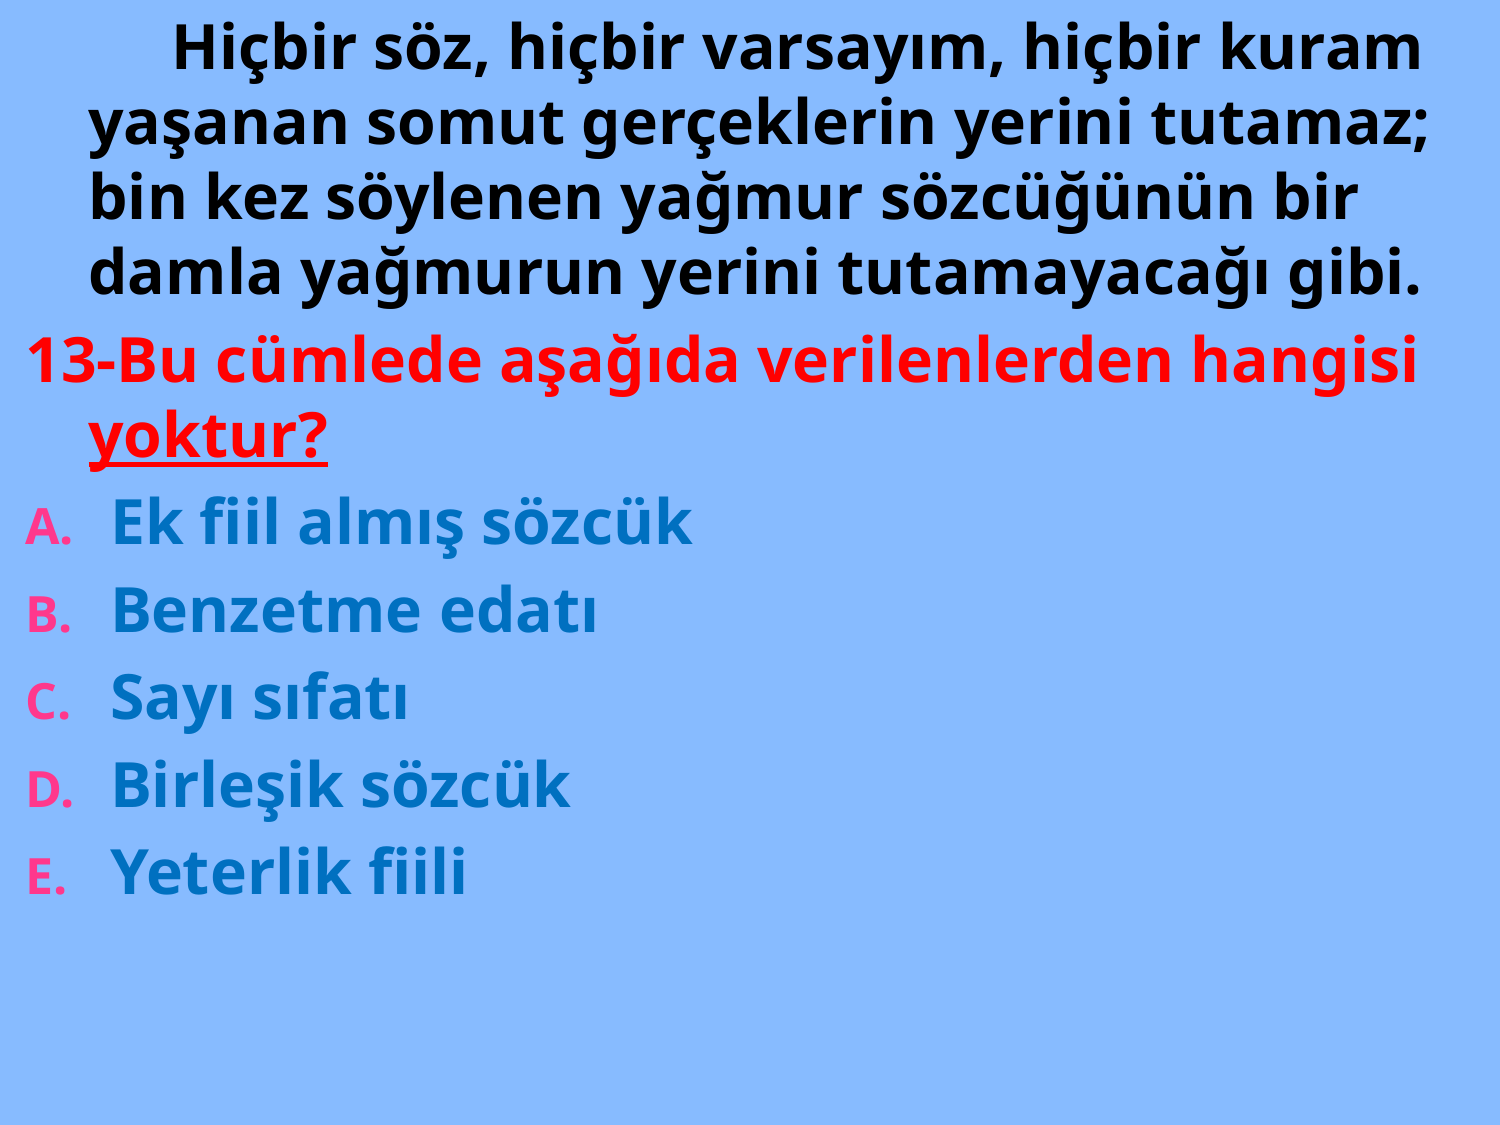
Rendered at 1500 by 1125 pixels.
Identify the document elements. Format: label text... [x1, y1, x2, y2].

list Hiçbir söz, hiçbir varsayım, hiçbir kuram yaşanan somut gerçeklerin yerini tutamaz; bin kez söylenen yağmur sözcüğünün bir damla yağmurun yerini tutamayacağı gibi. 13-Bu cümlede aşağıda verilenlerden hangisi yoktur? Ek fiil almış sözcük Benzetme edatı Sayı sıfatı Birleşik sözcük Yeterlik fiili [0, 0, 1500, 1125]
